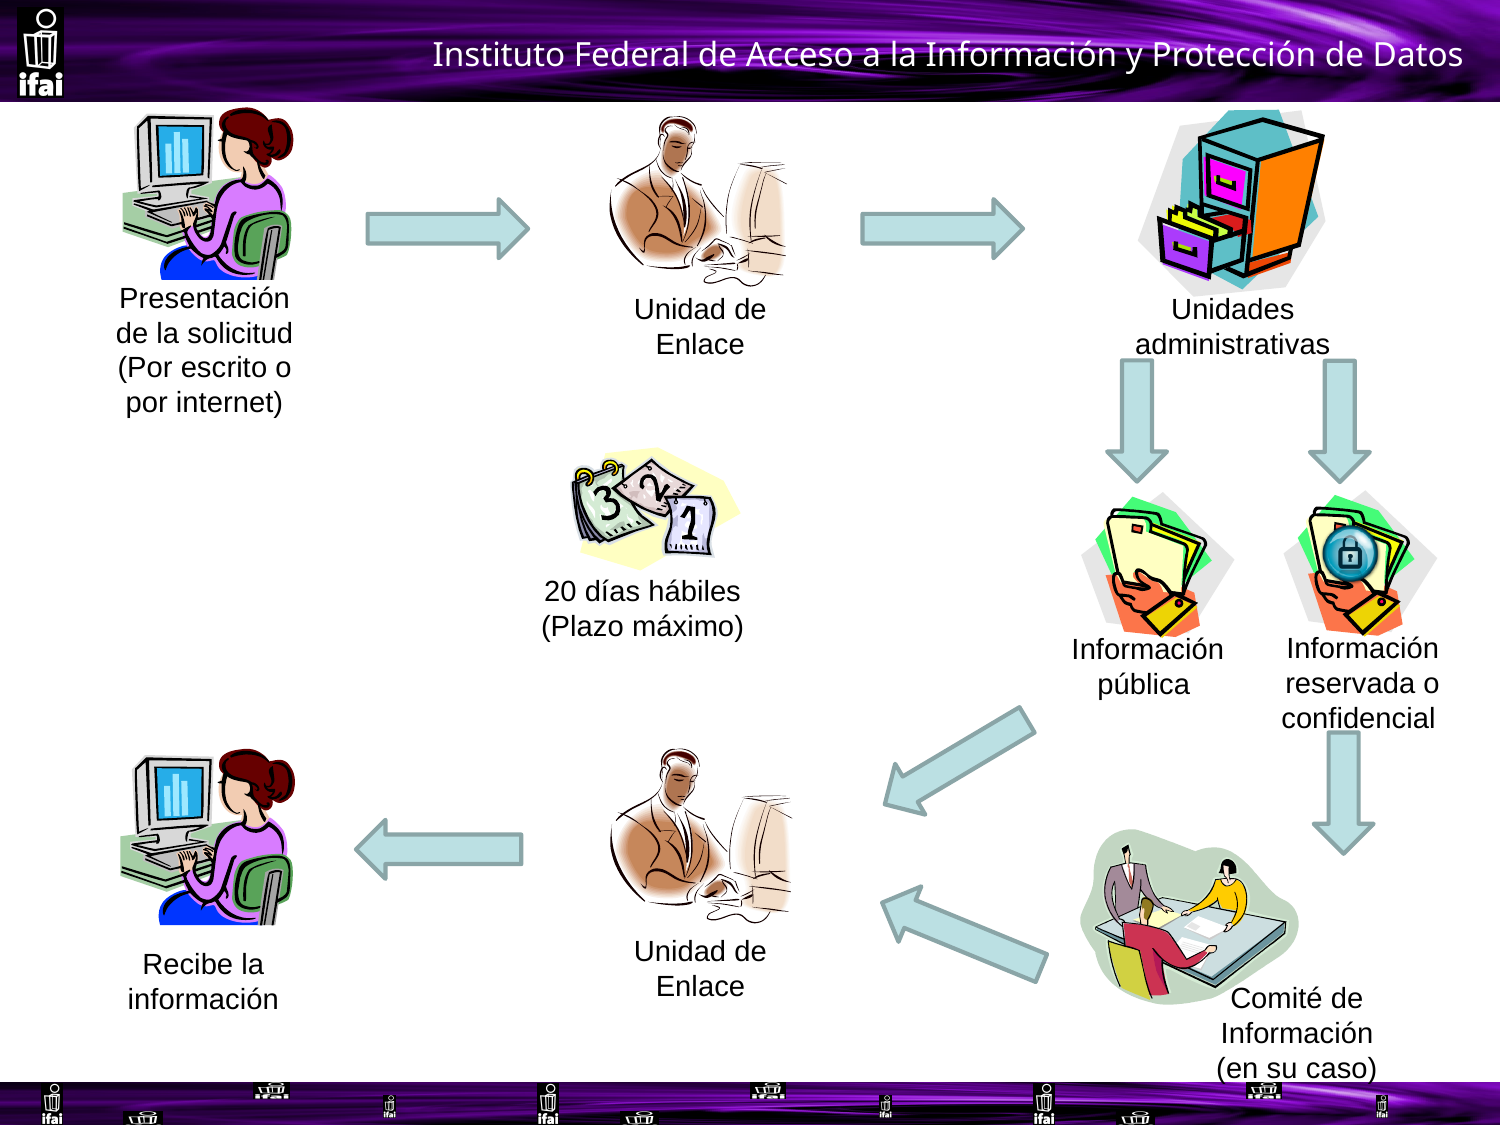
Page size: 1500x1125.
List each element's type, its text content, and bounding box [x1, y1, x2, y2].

text_box Unidades administrativas [1090, 283, 1376, 368]
text_box Comité de Información (en su caso) [1183, 972, 1411, 1092]
text_box [1307, 358, 1372, 485]
text_box 20 días hábiles (Plazo máximo) [496, 565, 790, 650]
picture [0, 0, 1500, 102]
text_box [365, 197, 531, 261]
picture [0, 1082, 1500, 1125]
picture [120, 748, 296, 928]
text_box [882, 705, 1037, 817]
text_box [1311, 730, 1376, 856]
picture [566, 443, 745, 575]
picture [122, 106, 294, 282]
picture [604, 747, 793, 926]
text_box [880, 884, 1049, 984]
picture [1080, 489, 1237, 641]
text_box Unidad de Enlace [600, 282, 801, 368]
text_box [860, 197, 1026, 261]
text_box Recibe la información [90, 938, 317, 1023]
text_box [353, 817, 524, 881]
picture [1283, 487, 1440, 640]
picture [603, 114, 788, 289]
text_box Presentación de la solicitud (Por escrito o por internet) [92, 271, 317, 427]
text_box Información pública [1033, 623, 1262, 708]
text_box Información reservada o confidencial [1225, 622, 1500, 742]
text_box [1105, 358, 1169, 484]
picture [1137, 106, 1329, 300]
picture [1079, 826, 1302, 1008]
text_box Unidad de Enlace [600, 925, 801, 1010]
